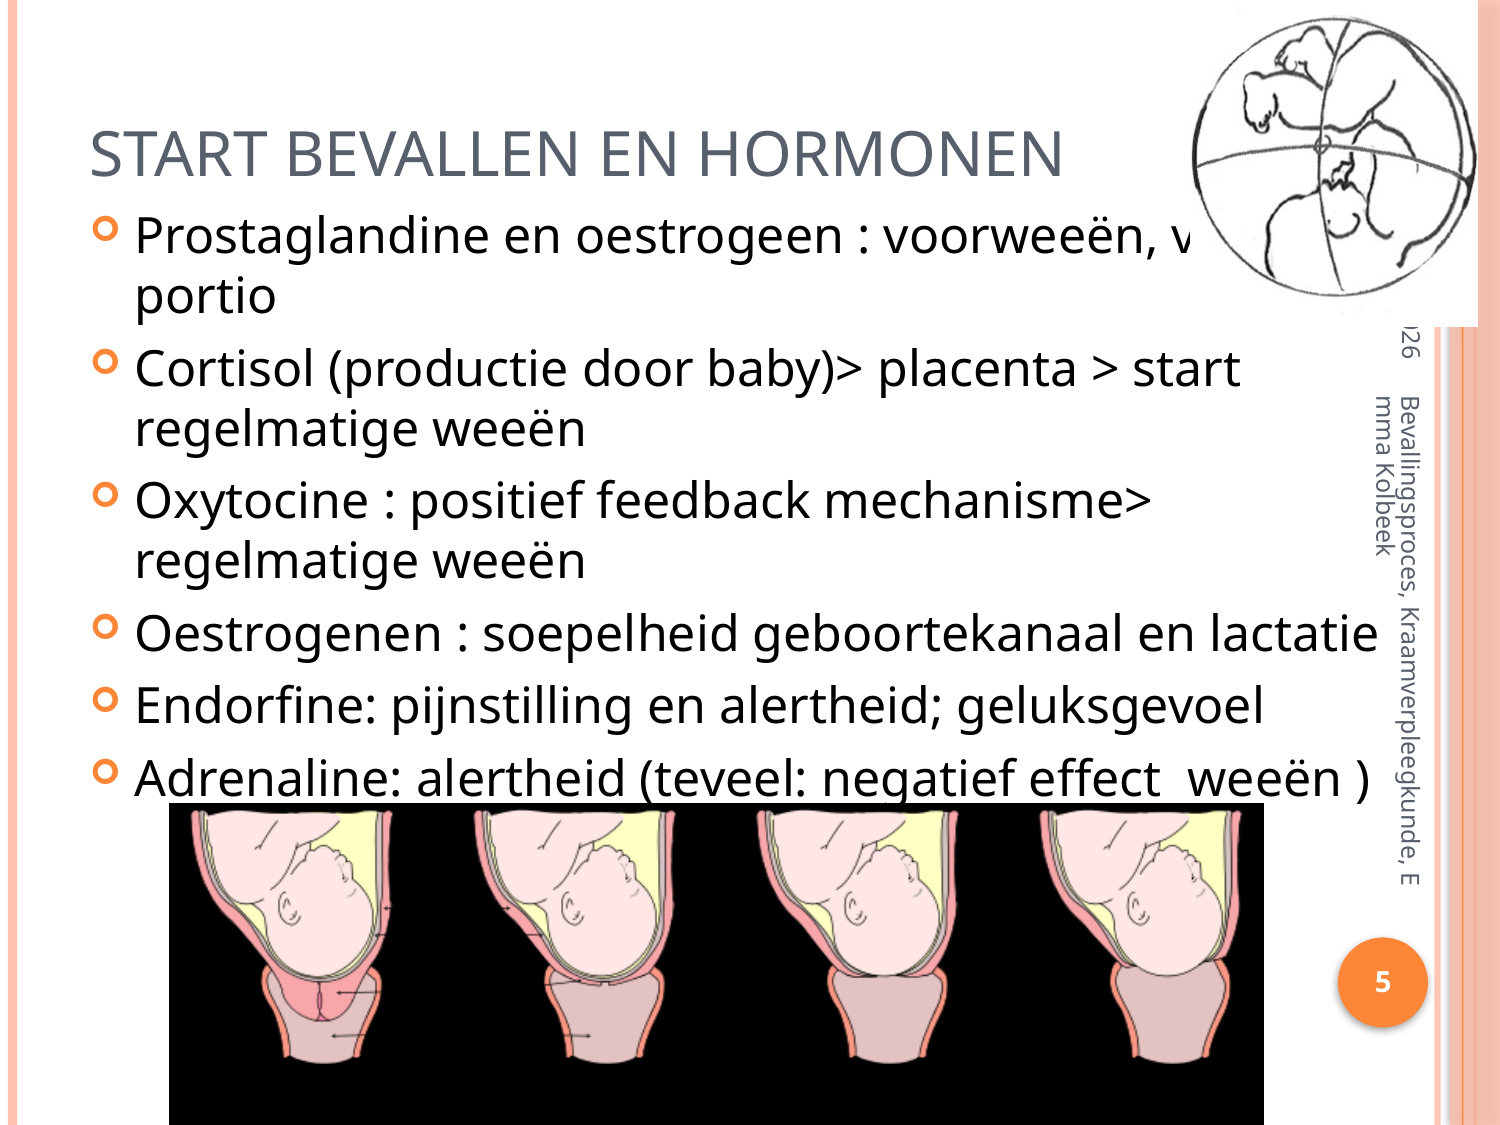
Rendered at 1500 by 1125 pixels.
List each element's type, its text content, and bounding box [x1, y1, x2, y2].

picture [168, 802, 1264, 1125]
list Prostaglandine en oestrogeen : voorweeën, verweken portio Cortisol (productie door baby)> placenta > start regelmatige weeën Oxytocine : positief feedback mechanisme> regelmatige weeën Oestrogenen : soepelheid geboortekanaal en lactatie Endorfine: pijnstilling en alertheid; geluksgevoel Adrenaline: alertheid (teveel: negatief effect weeën ) [75, 196, 1424, 1062]
title Start Bevallen en Hormonen [75, 45, 1184, 196]
picture [1190, 0, 1479, 327]
footer Bevallingsproces, Kraamverpleegkunde, Emma Kolbeek [1379, 380, 1440, 906]
slide_number 5 [1333, 940, 1434, 1027]
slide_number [1378, 335, 1442, 374]
